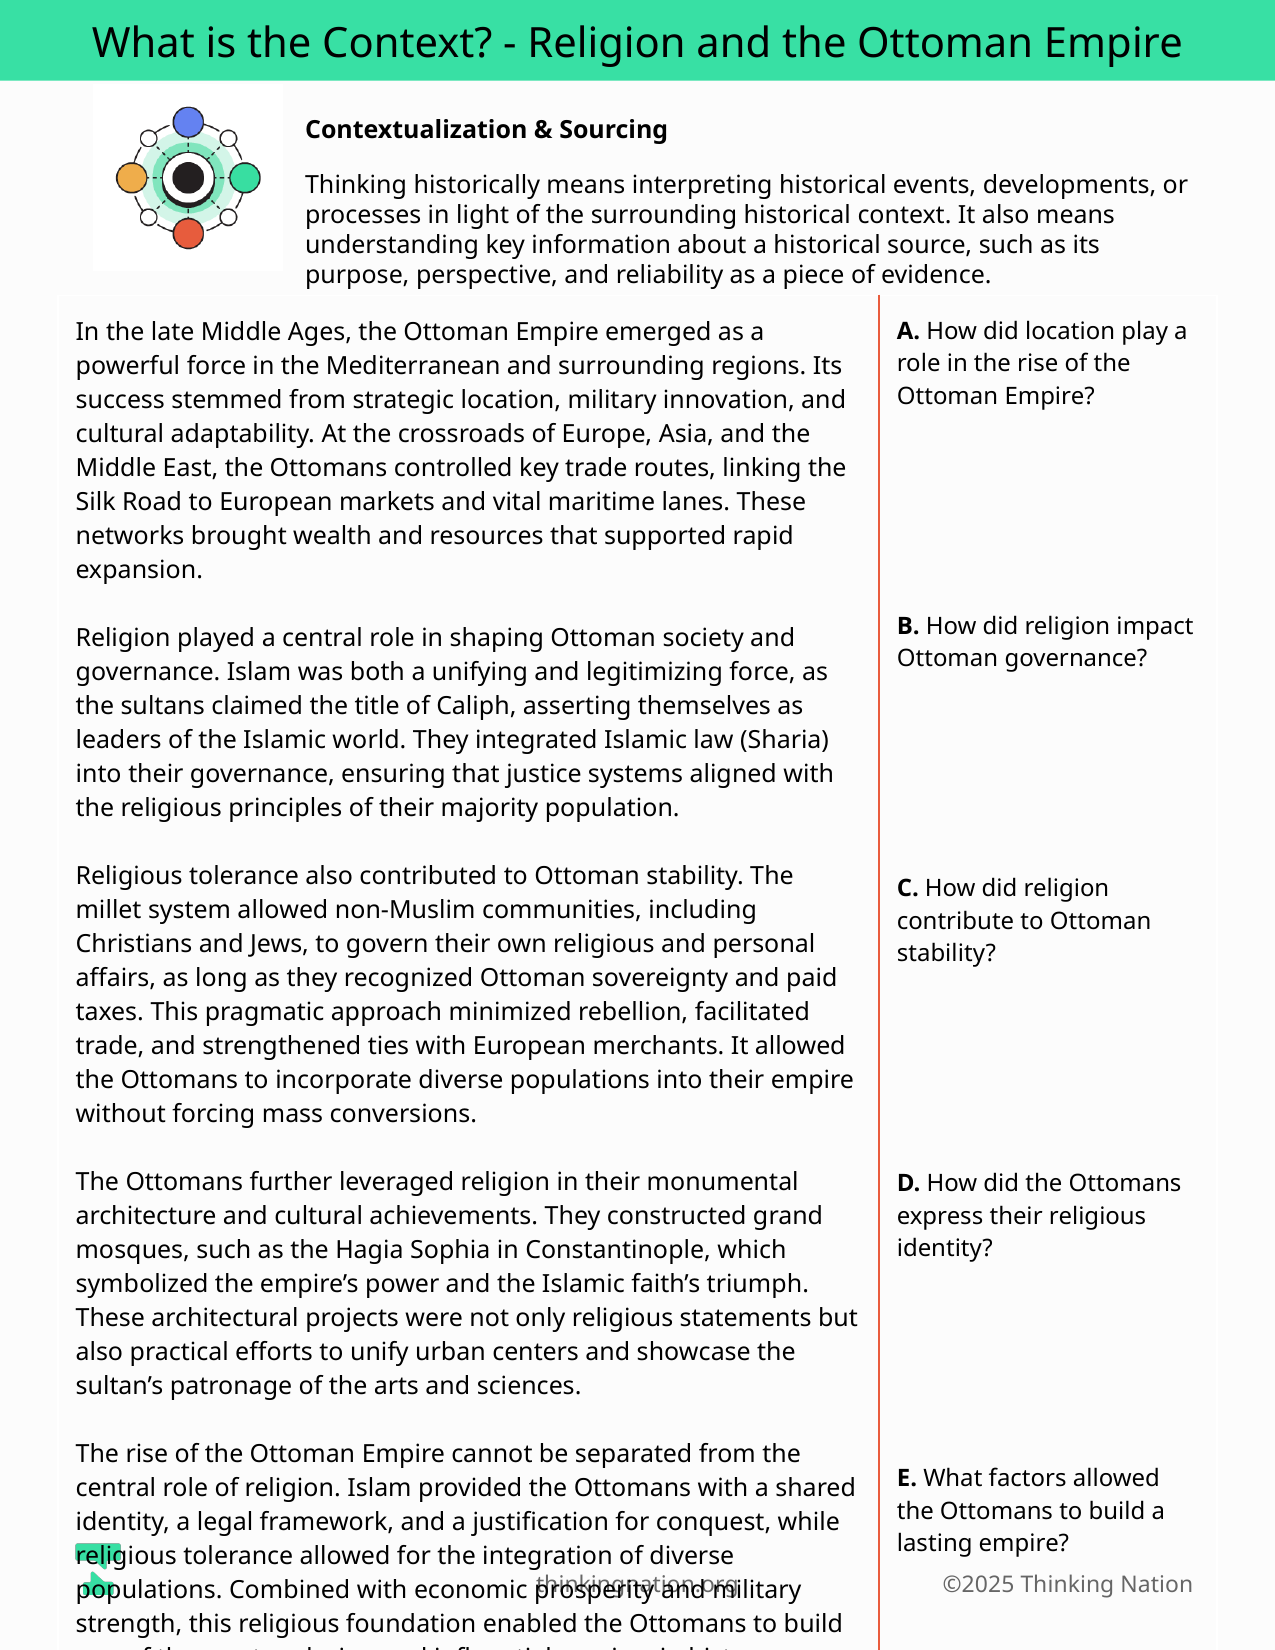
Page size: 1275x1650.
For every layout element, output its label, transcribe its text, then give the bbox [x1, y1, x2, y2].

picture [62, 1533, 134, 1605]
table_header A. How did location play a role in the rise of the Ottoman Empire? B. How did religion impact Ottoman governance? C. How did religion contribute to Ottoman stability? D. How did the Ottomans express their religious identity? E. What factors allowed the Ottomans to build a lasting empire? [880, 296, 1216, 1650]
text_box Contextualization & Sourcing Thinking historically means interpreting historical events, developments, or processes in light of the surrounding historical context. It also means understanding key information about a historical source, such as its purpose, perspective, and reliability as a piece of evidence. [287, 94, 1218, 235]
table_header In the late Middle Ages, the Ottoman Empire emerged as a powerful force in the Mediterranean and surrounding regions. Its success stemmed from strategic location, military innovation, and cultural adaptability. At the crossroads of Europe, Asia, and the Middle East, the Ottomans controlled key trade routes, linking the Silk Road to European markets and vital maritime lanes. These networks brought wealth and resources that supported rapid expansion. Religion played a central role in shaping Ottoman society and governance. Islam was both a unifying and legitimizing force, as the sultans claimed the title of Caliph, asserting themselves as leaders of the Islamic world. They integrated Islamic law (Sharia) into their governance, ensuring that justice systems aligned with the religious principles of their majority population. Religious tolerance also contributed to Ottoman stability. The millet system allowed non-Muslim communities, including Christians and Jews, to govern their own religious and personal affairs, as long as they recognized Ottoman sovereignty and paid taxes. This pragmatic approach minimized rebellion, facilitated trade, and strengthened ties with European merchants. It allowed the Ottomans to incorporate diverse populations into their empire without forcing mass conversions. The Ottomans further leveraged religion in their monumental architecture and cultural achievements. They constructed grand mosques, such as the Hagia Sophia in Constantinople, which symbolized the empire’s power and the Islamic faith’s triumph. These architectural projects were not only religious statements but also practical efforts to unify urban centers and showcase the sultan’s patronage of the arts and sciences. The rise of the Ottoman Empire cannot be separated from the central role of religion. Islam provided the Ottomans with a shared identity, a legal framework, and a justification for conquest, while religious tolerance allowed for the integration of diverse populations. Combined with economic prosperity and military strength, this religious foundation enabled the Ottomans to build one of the most enduring and influential empires in history. [59, 296, 878, 1650]
picture [93, 84, 283, 271]
text_box What is the Context? - Religion and the Ottoman Empire [0, 0, 1275, 81]
